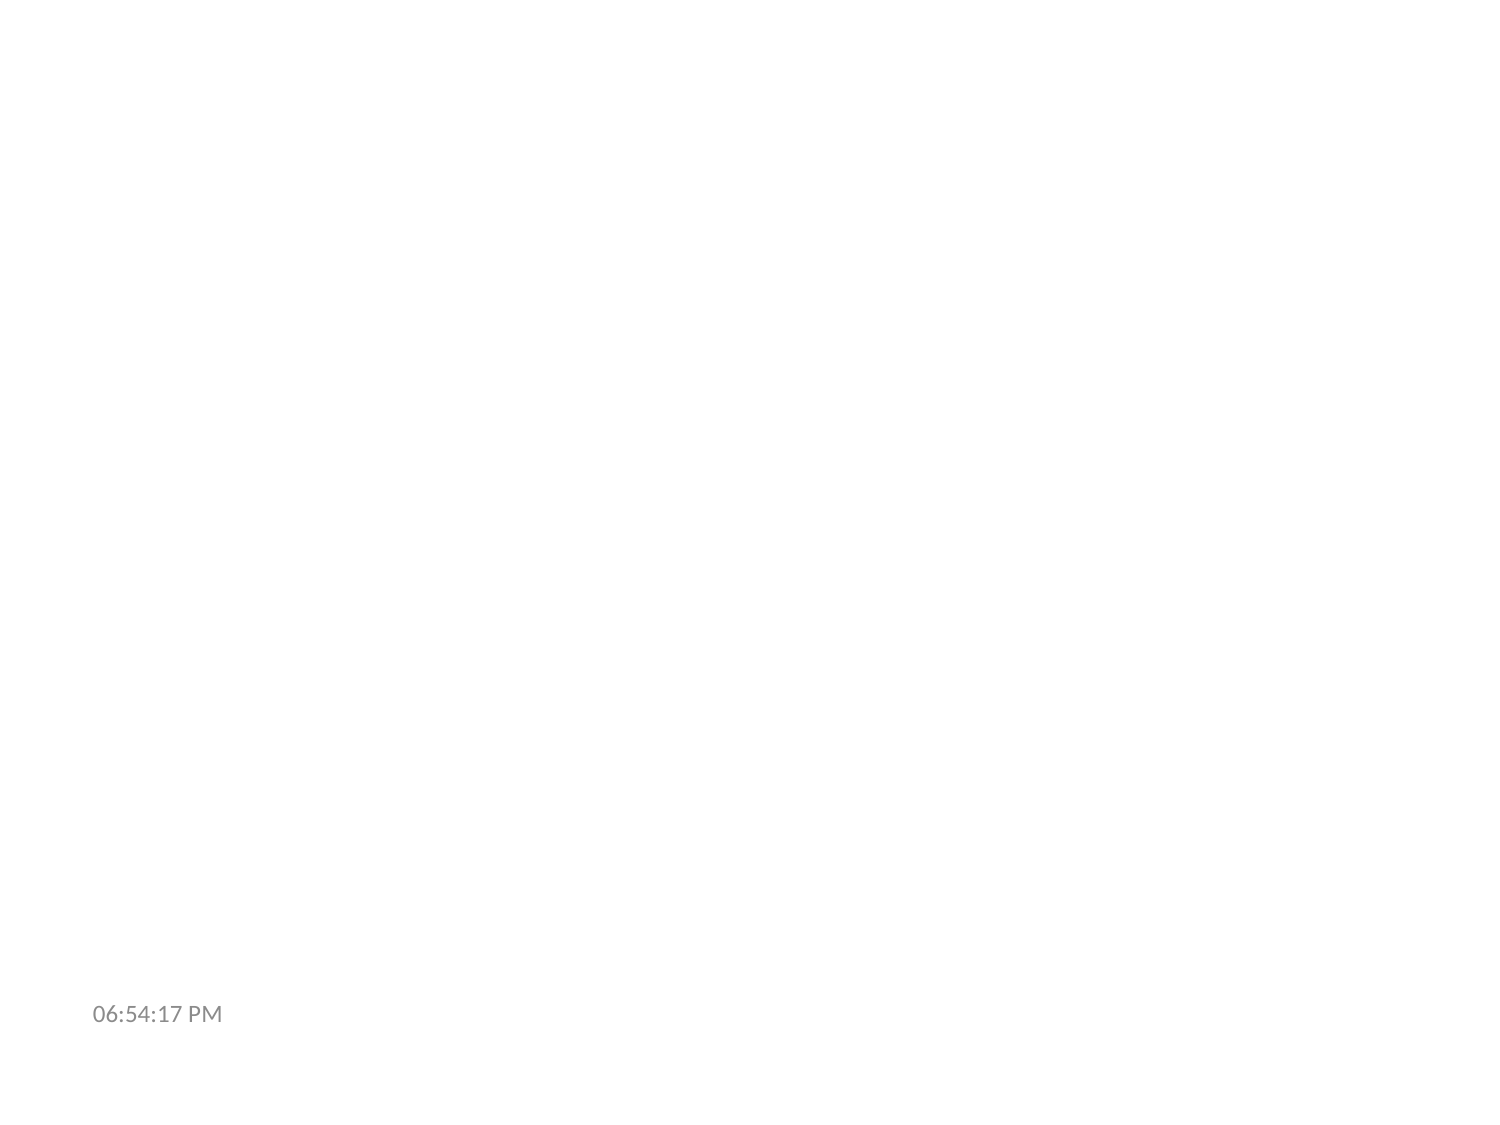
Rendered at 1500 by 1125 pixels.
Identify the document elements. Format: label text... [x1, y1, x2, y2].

text_box 3:35:09 PM [77, 982, 428, 1043]
